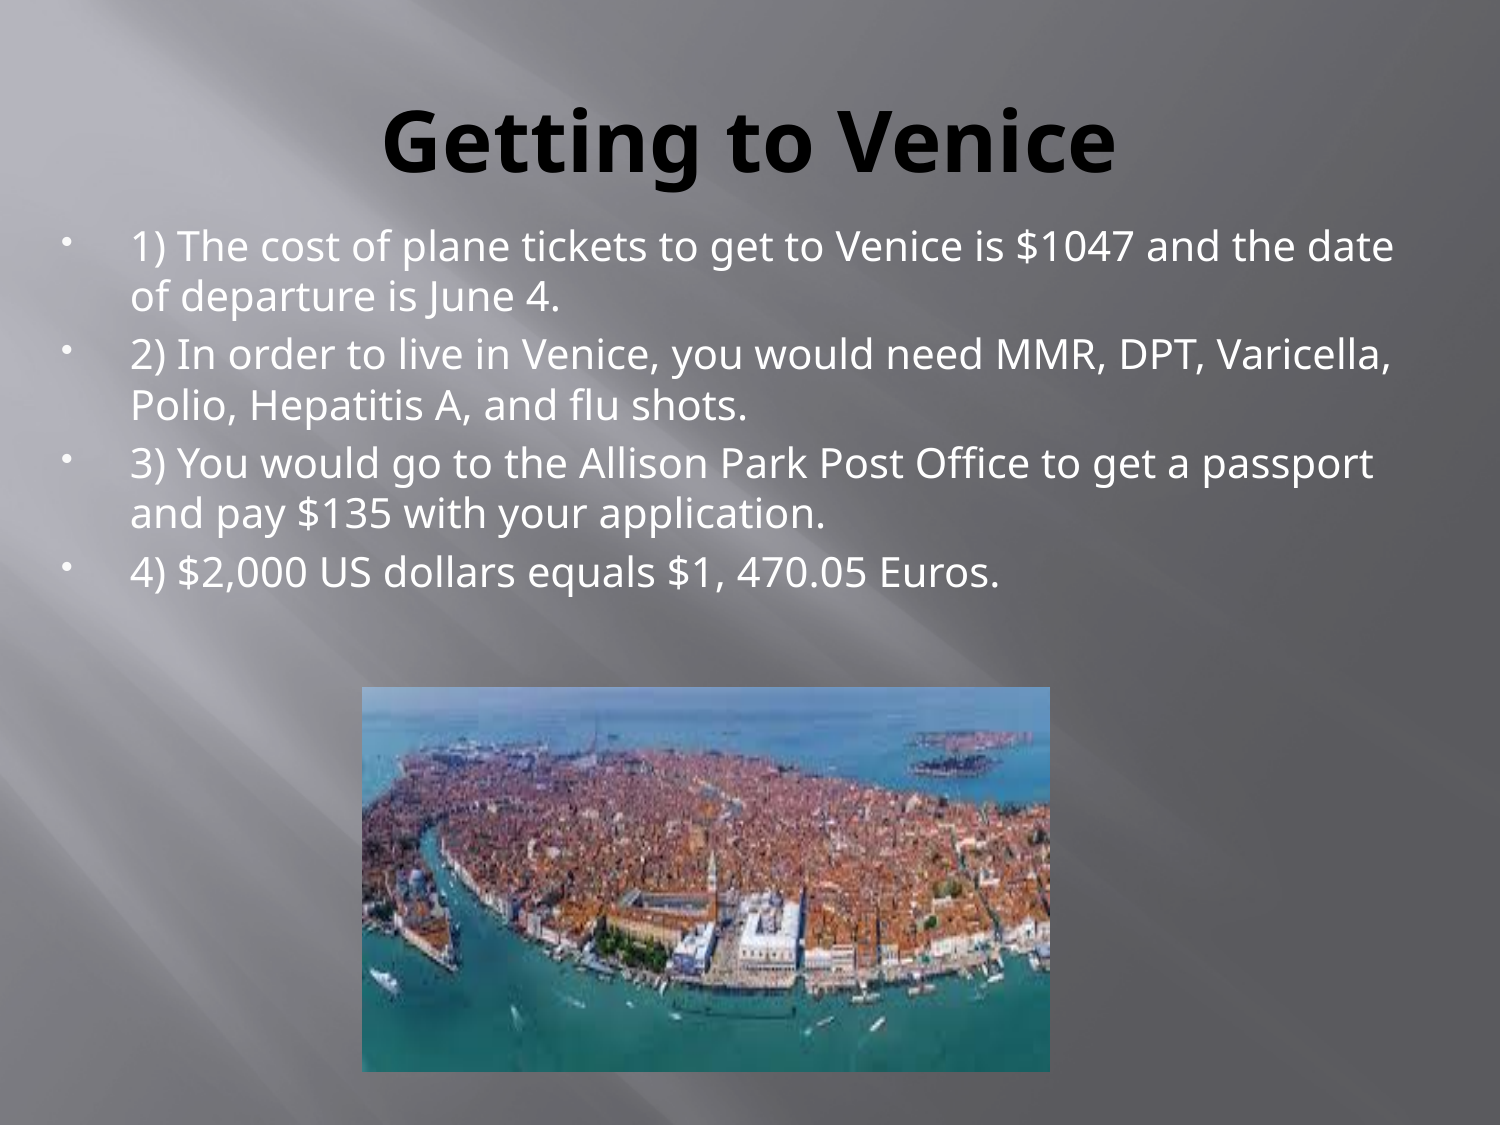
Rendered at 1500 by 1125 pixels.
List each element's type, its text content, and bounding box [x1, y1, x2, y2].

list 1) The cost of plane tickets to get to Venice is $1047 and the date of departure is June 4. 2) In order to live in Venice, you would need MMR, DPT, Varicella, Polio, Hepatitis A, and flu shots. 3) You would go to the Allison Park Post Office to get a passport and pay $135 with your application. 4) $2,000 US dollars equals $1, 470.05 Euros. [24, 212, 1425, 1113]
title Getting to Venice [75, 45, 1425, 212]
picture [362, 687, 1051, 1073]
